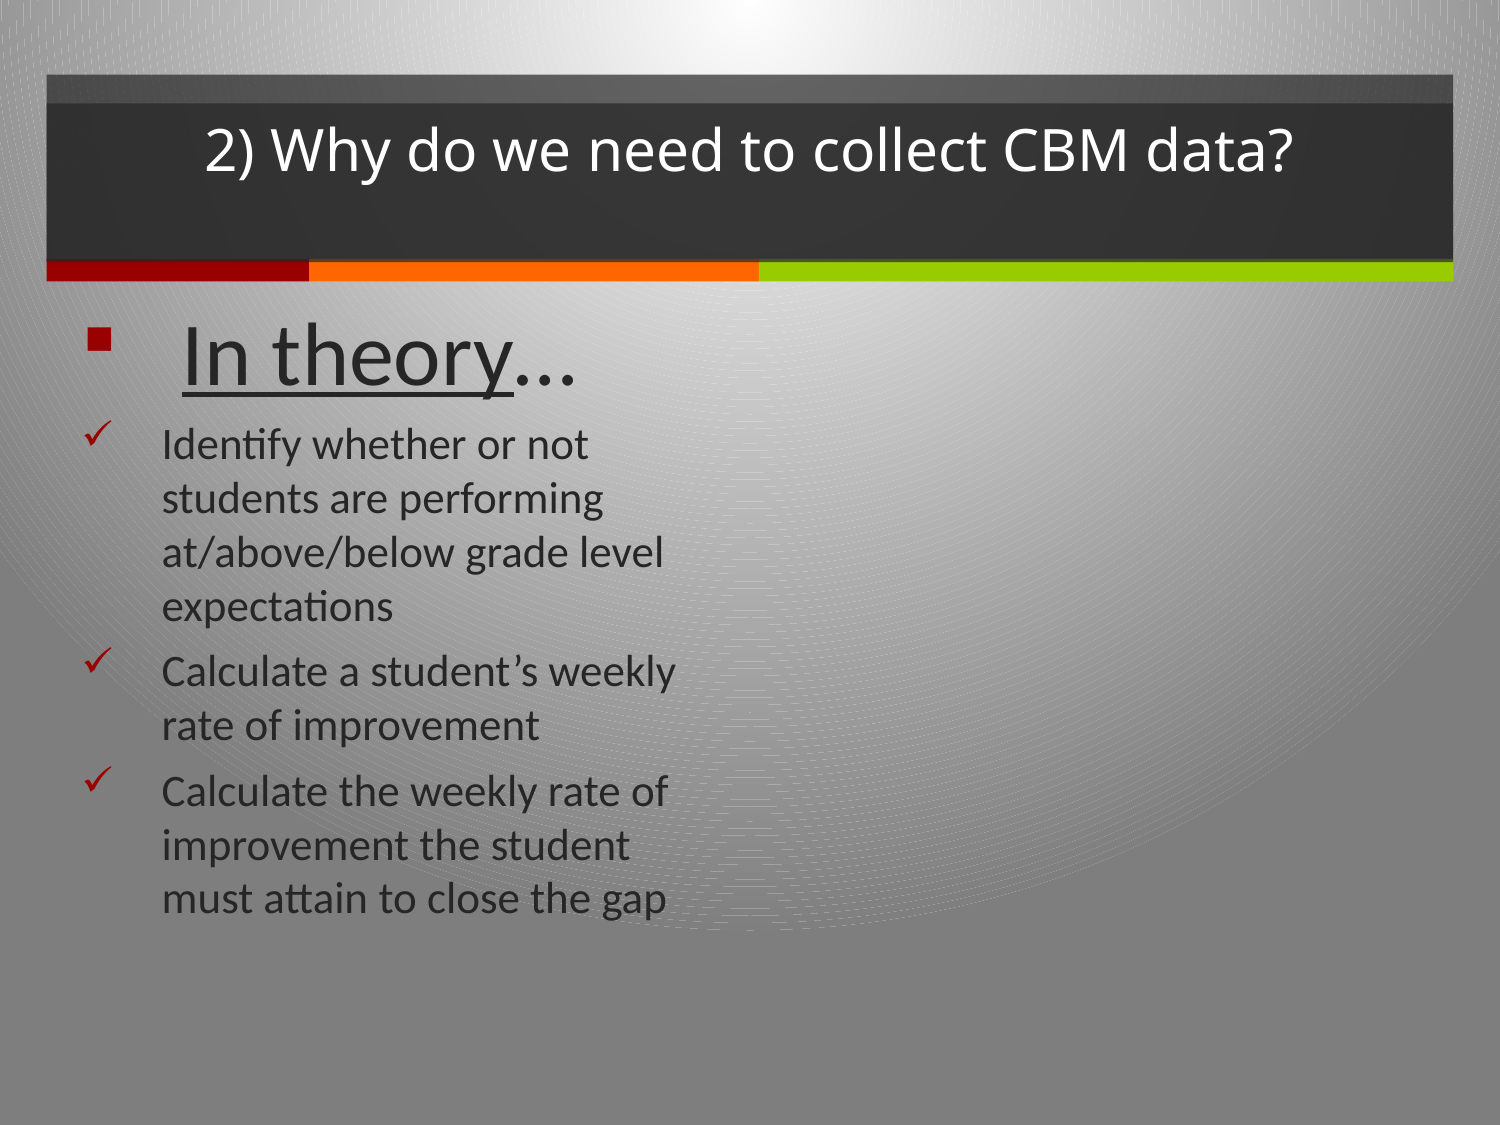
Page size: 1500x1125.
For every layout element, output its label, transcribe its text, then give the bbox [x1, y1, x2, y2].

title 2) Why do we need to collect CBM data? [46, 103, 1454, 263]
list In theory… Identify whether or not students are performing at/above/below grade level expectations Calculate a student’s weekly rate of improvement Calculate the weekly rate of improvement the student must attain to close the gap [66, 262, 712, 1005]
